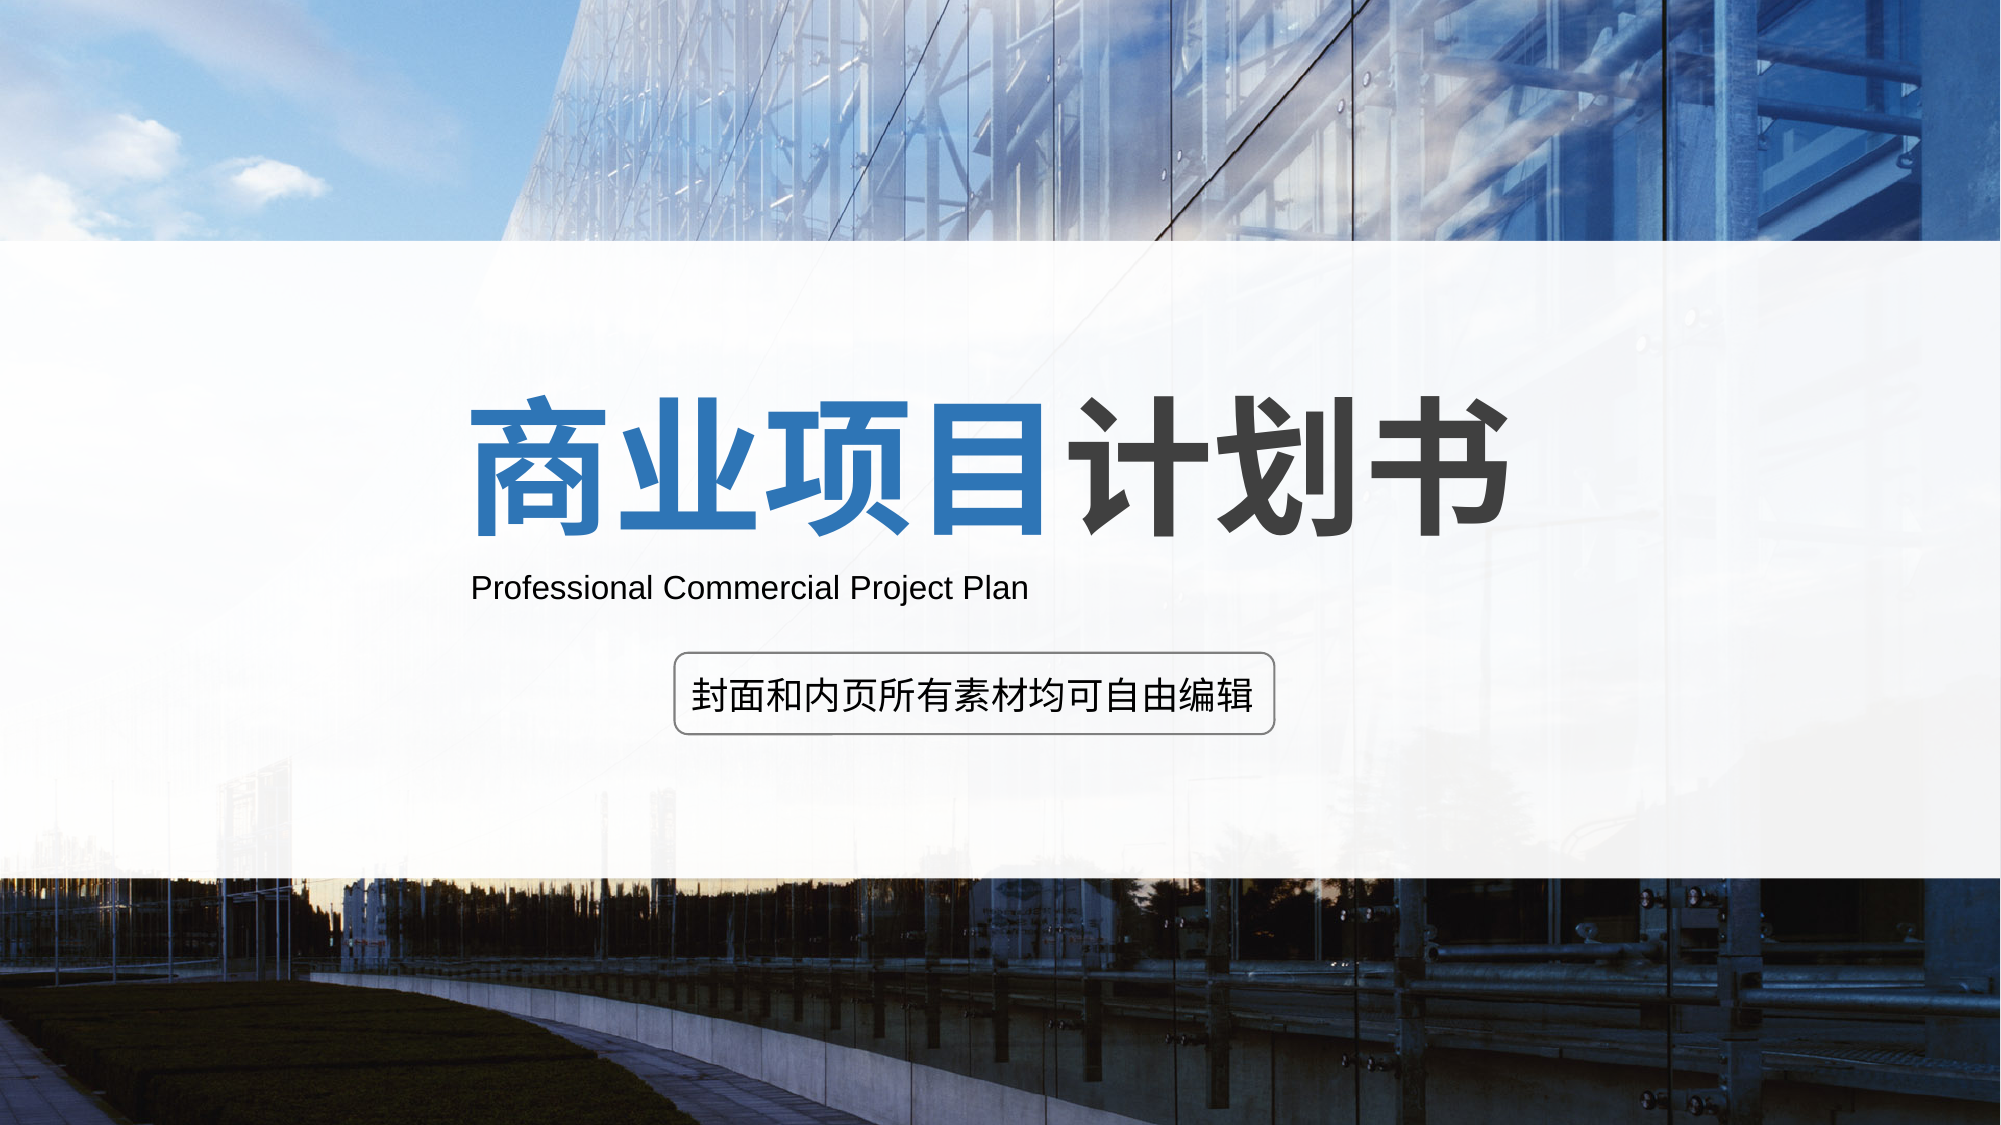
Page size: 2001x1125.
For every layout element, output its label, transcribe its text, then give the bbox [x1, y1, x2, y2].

picture [0, 0, 2001, 1125]
text_box [674, 652, 1275, 735]
text_box Professional Commercial Project Plan [455, 558, 1525, 614]
text_box 商业项目计划书 [448, 366, 1591, 561]
text_box [0, 240, 2000, 879]
